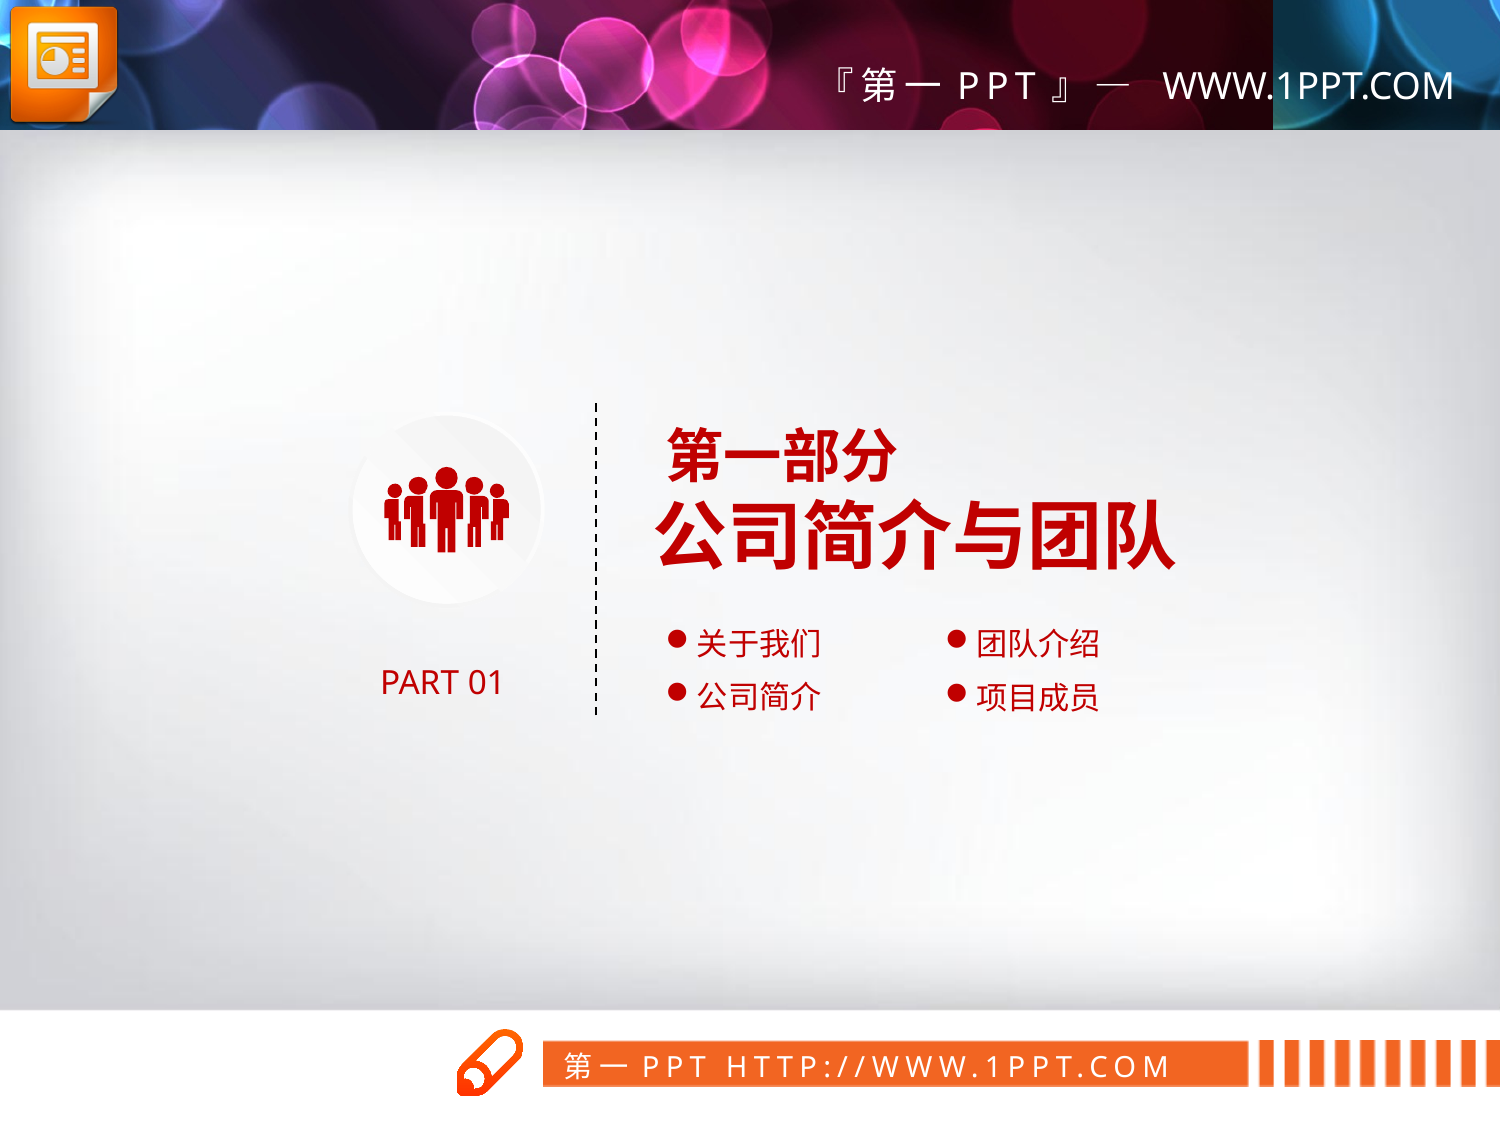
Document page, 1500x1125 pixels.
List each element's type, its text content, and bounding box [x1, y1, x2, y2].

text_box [348, 411, 545, 609]
text_box PART 01 [380, 661, 529, 702]
text_box 关于我们 [665, 624, 945, 662]
text_box 团队介绍 [945, 624, 1275, 663]
text_box 公司简介 [665, 677, 996, 716]
picture [543, 1040, 1500, 1087]
text_box 项目成员 [945, 678, 1275, 716]
picture [0, 0, 1500, 1012]
text_box 第一部分 公司简介与团队 [637, 411, 1193, 587]
